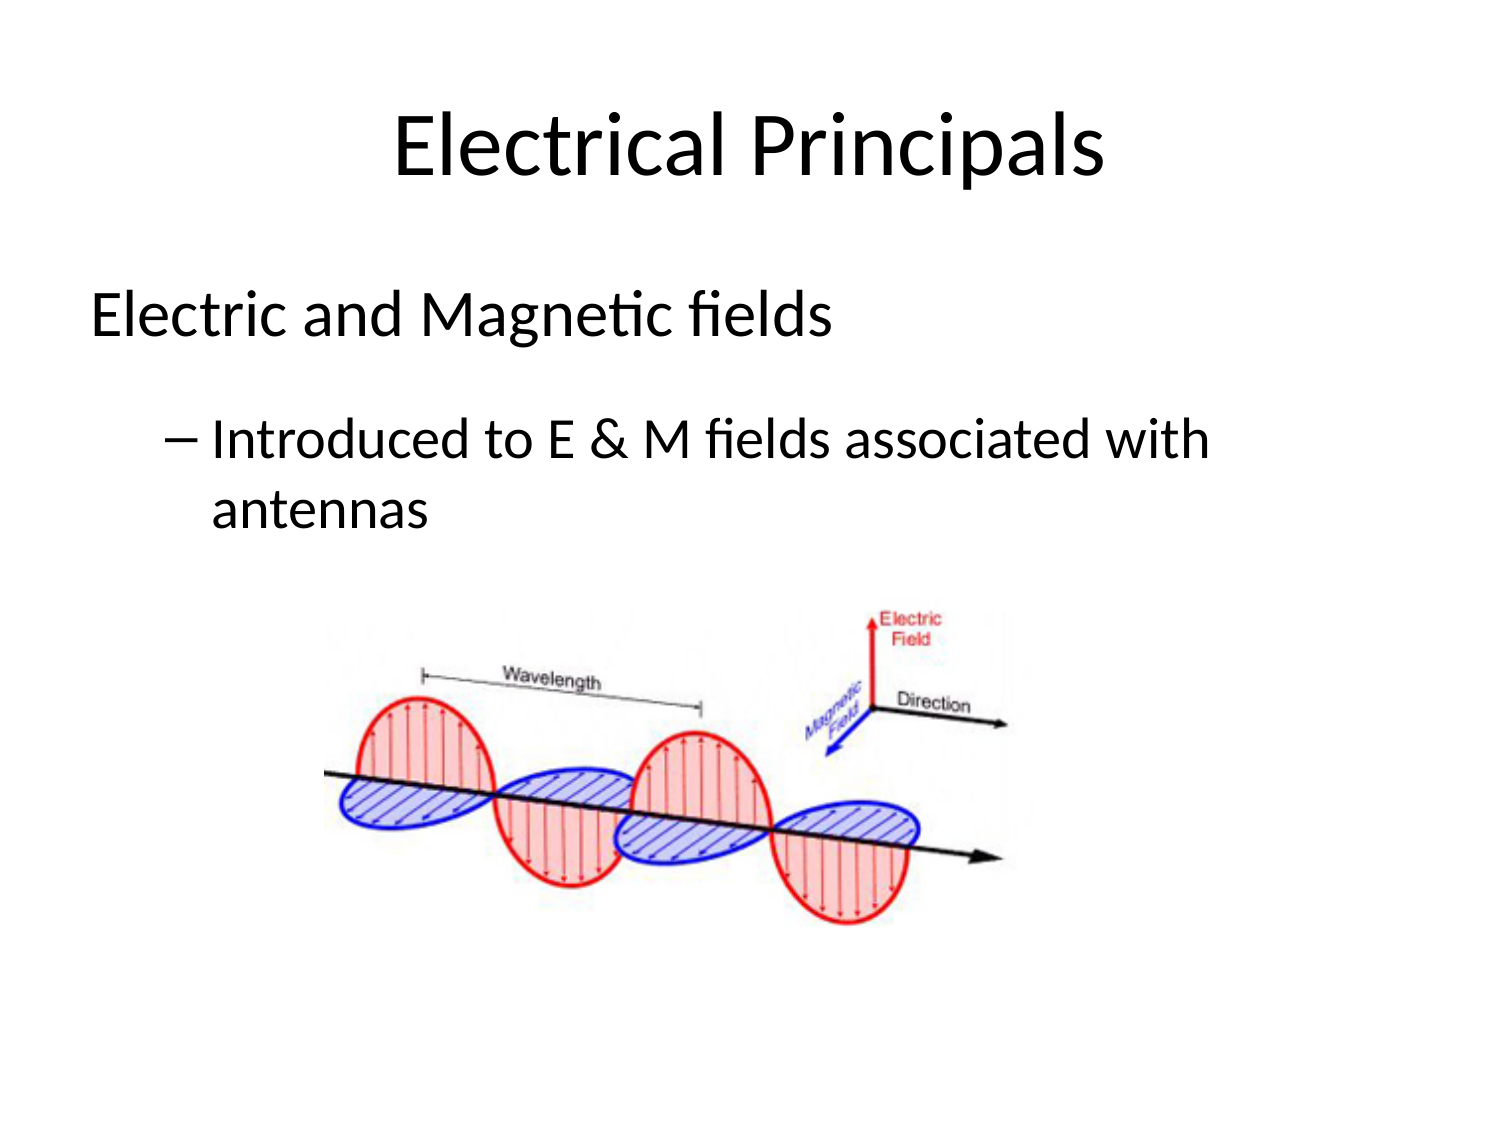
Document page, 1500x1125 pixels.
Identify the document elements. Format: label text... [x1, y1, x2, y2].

picture [324, 549, 1038, 1025]
list Electric and Magnetic fields Introduced to E & M fields associated with antennas [75, 262, 1425, 1005]
title Electrical Principals [75, 45, 1425, 233]
